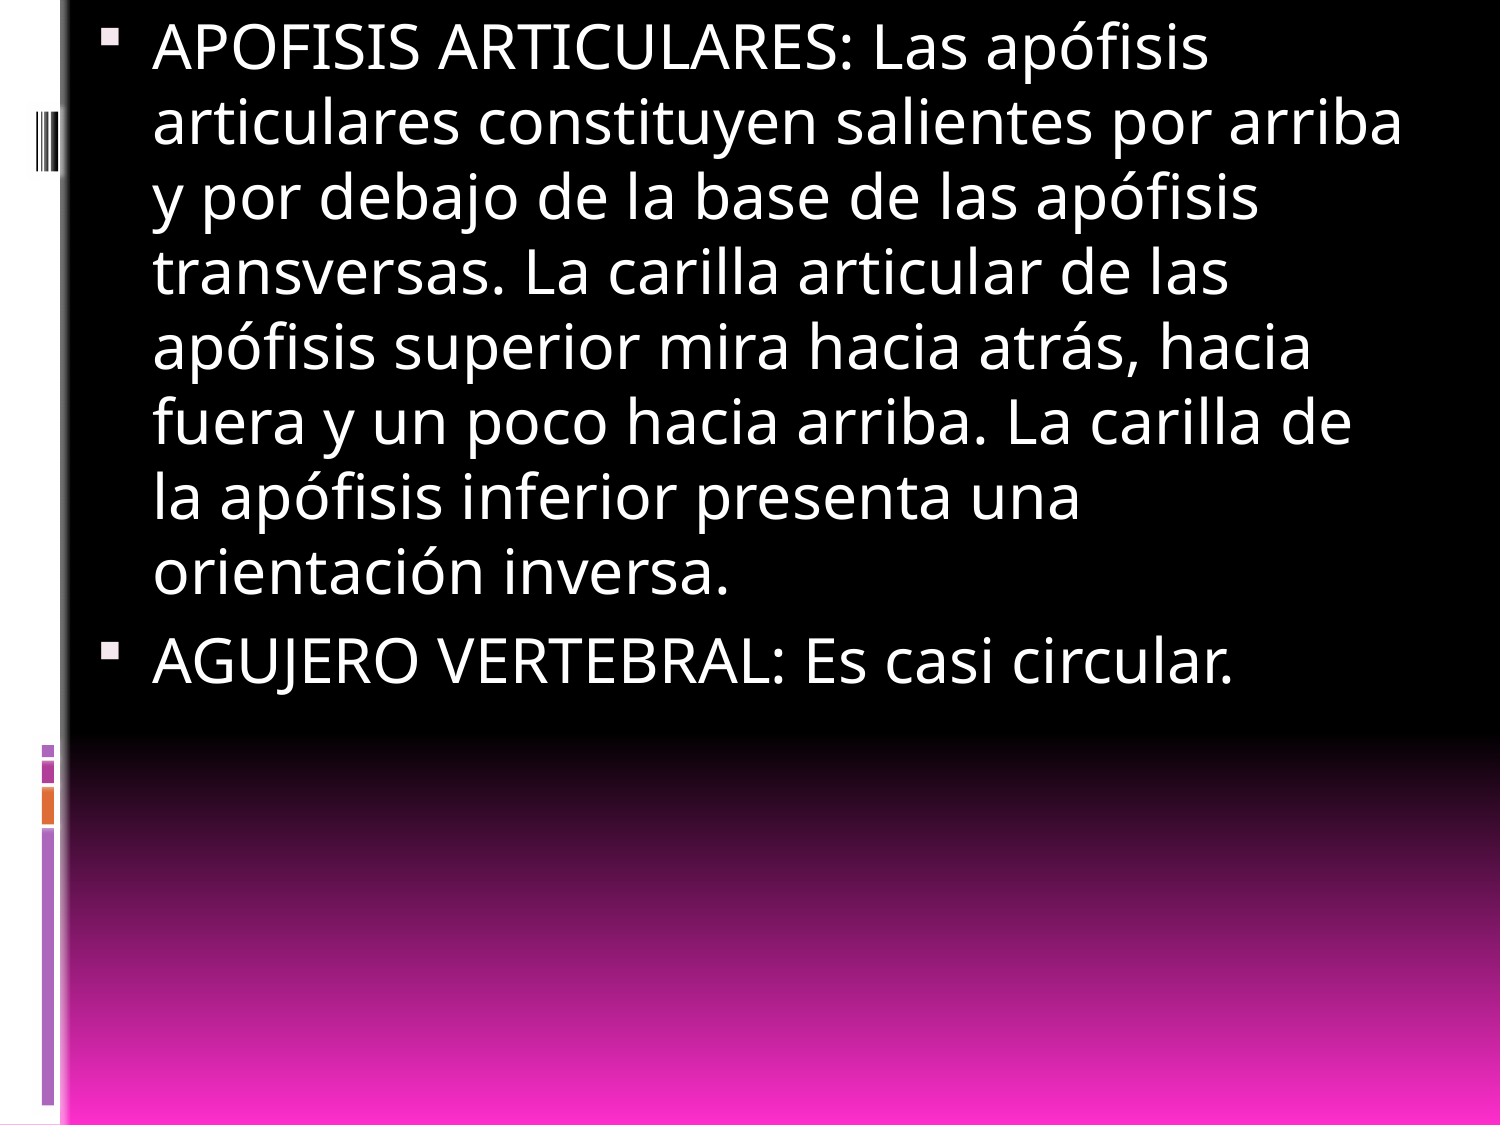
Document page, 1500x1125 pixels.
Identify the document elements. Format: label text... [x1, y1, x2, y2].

list APOFISIS ARTICULARES: Las apófisis articulares constituyen salientes por arriba y por debajo de la base de las apófisis transversas. La carilla articular de las apófisis superior mira hacia atrás, hacia fuera y un poco hacia arriba. La carilla de la apófisis inferior presenta una orientación inversa. AGUJERO VERTEBRAL: Es casi circular. [70, 0, 1425, 1043]
